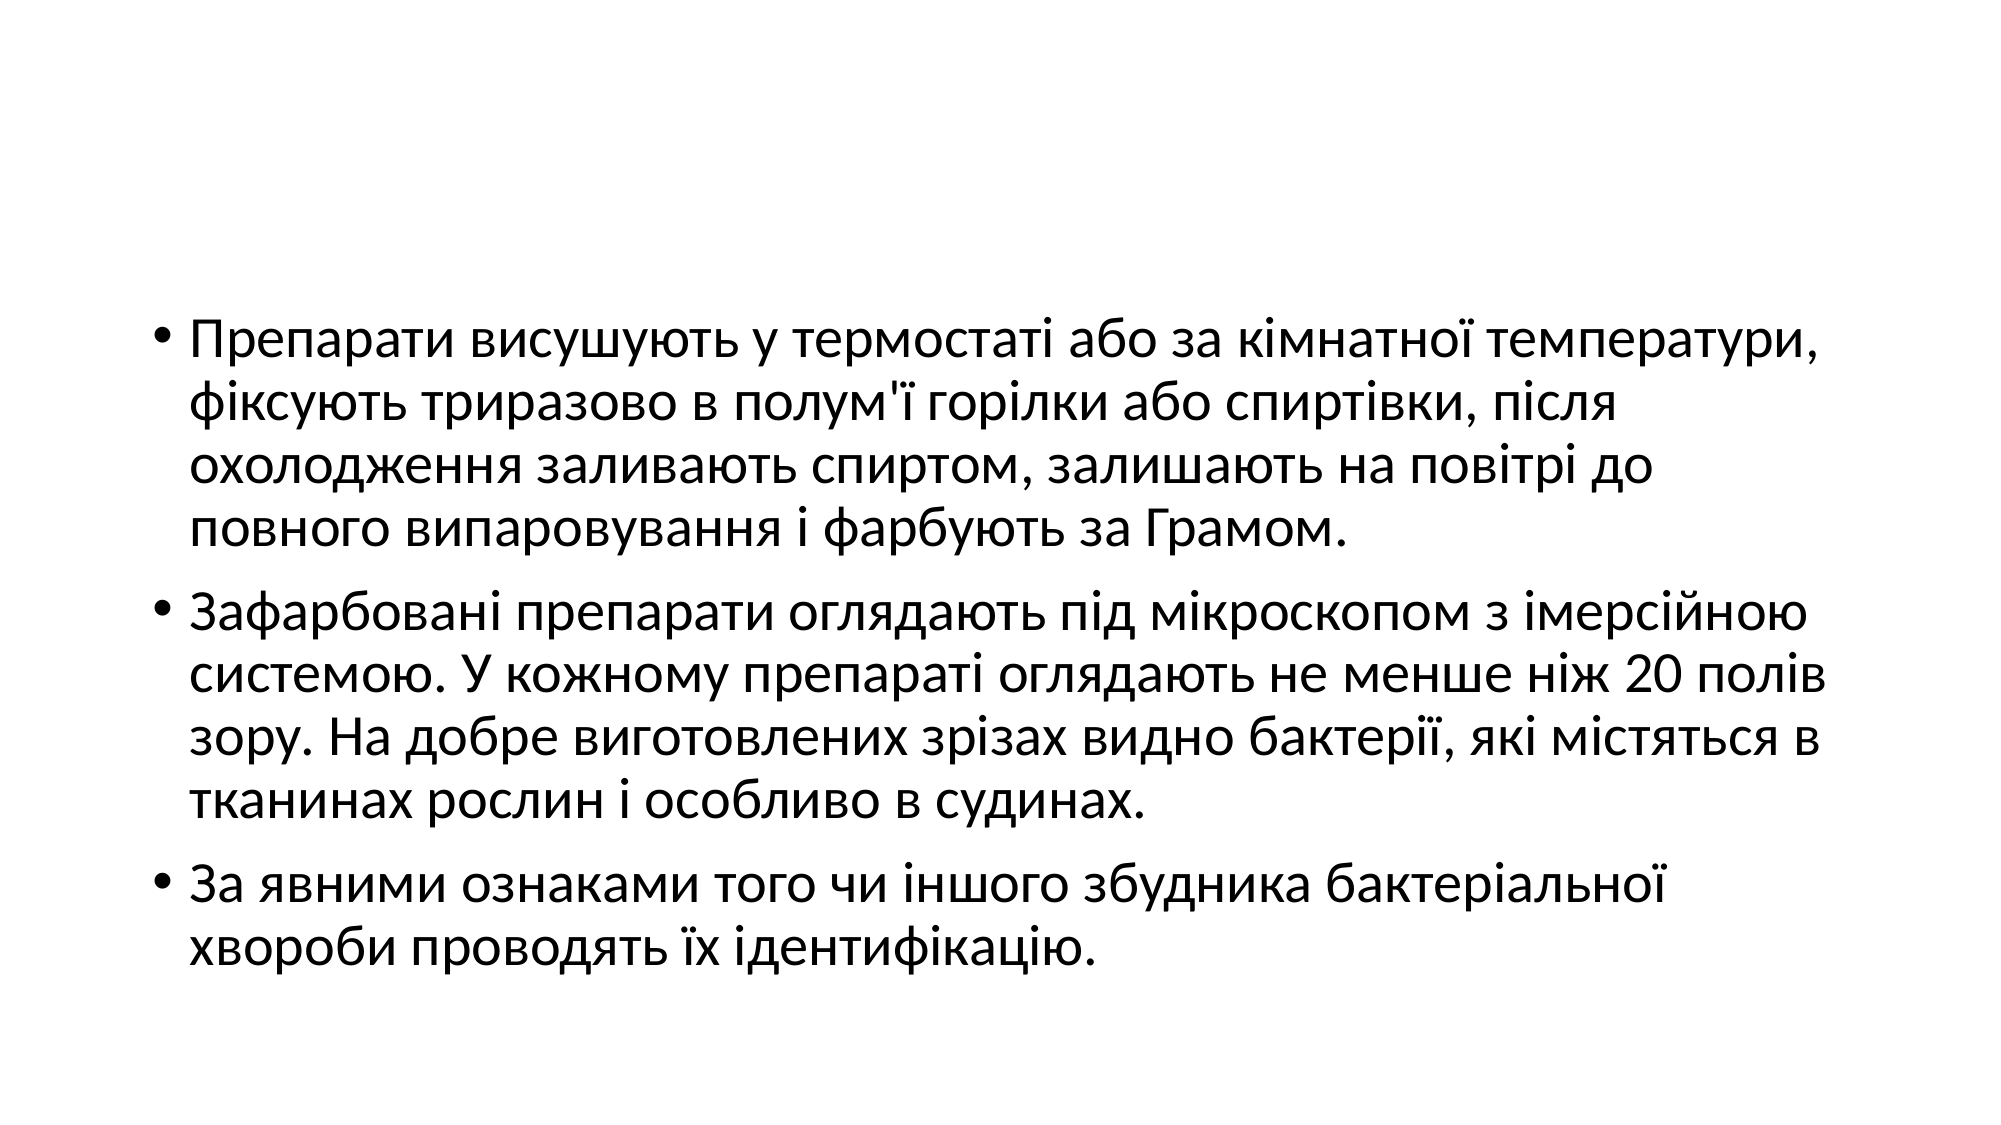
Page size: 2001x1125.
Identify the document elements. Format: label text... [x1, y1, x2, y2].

list Препарати висушують у термостаті або за кімнатної температури, фіксують триразово в полум'ї горілки або спиртівки, після охолодження заливають спиртом, залишають на повітрі до повного випаровування і фарбують за Грамом. Зафарбовані препарати оглядають під мікроскопом з імерсійною системою. У кожному препараті оглядають не менше ніж 20 полів зору. На добре виготовлених зрізах видно бактерії, які містяться в тканинах рослин і особливо в судинах. За явними ознаками того чи іншого збудника бактеріальної хвороби проводять їх ідентифікацію. [137, 299, 1863, 1014]
